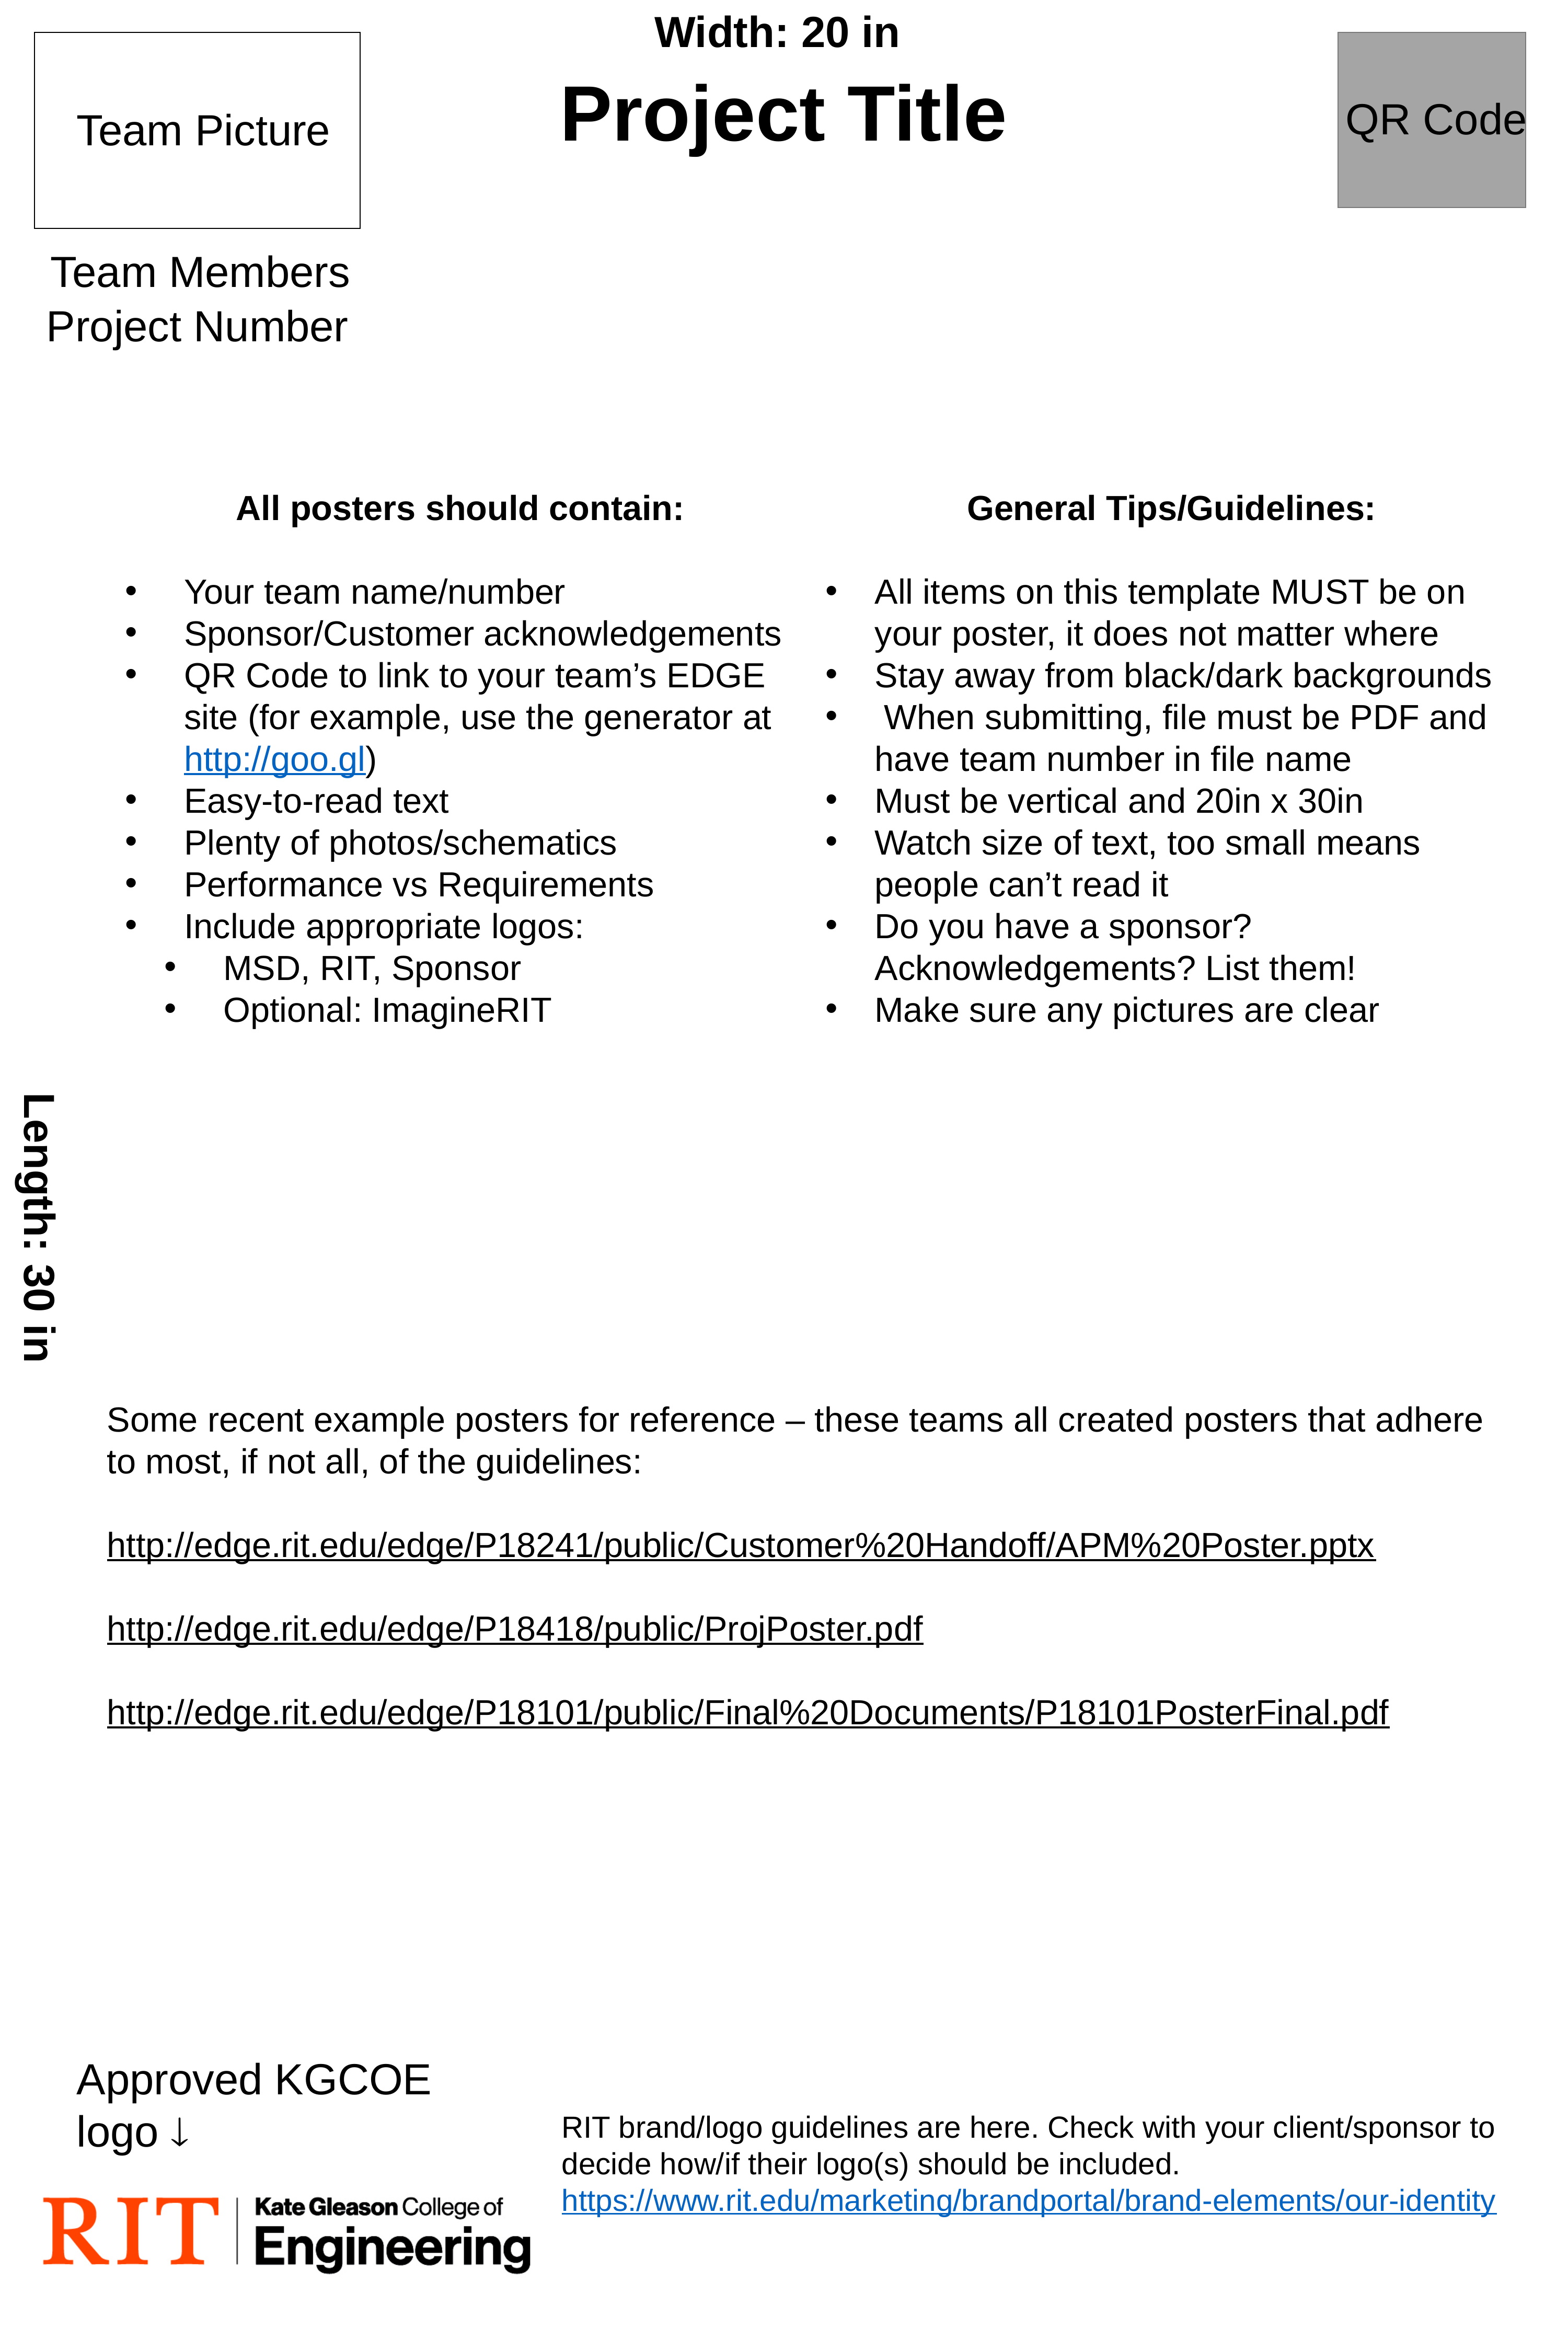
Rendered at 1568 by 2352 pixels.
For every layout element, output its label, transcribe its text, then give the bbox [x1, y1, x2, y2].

text_box Width: 20 in [647, 0, 921, 60]
text_box Team Picture [68, 98, 355, 158]
text_box Approved KGCOE logo  [68, 2047, 468, 2160]
text_box Some recent example posters for reference – these teams all created posters that adhere to most, if not all, of the guidelines: http://edge.rit.edu/edge/P18241/public/Customer%20Handoff/APM%20Poster.pptx http://edge.rit.edu/edge/P18418/public/ProjPoster.pdf http://edge.rit.edu/edge/P18101/public/Final%20Documents/P18101PosterFinal.pdf [99, 1393, 1508, 1735]
text_box Length: 30 in [11, 1085, 72, 1393]
text_box All posters should contain: Your team name/number Sponsor/Customer acknowledgements QR Code to link to your team’s EDGE site (for example, use the generator at http://goo.gl) Easy-to-read text Plenty of photos/schematics Performance vs Requirements Include appropriate logos: MSD, RIT, Sponsor Optional: ImagineRIT [118, 481, 804, 1033]
text_box Project Number [27, 294, 368, 354]
text_box RIT brand/logo guidelines are here. Check with your client/sponsor to decide how/if their logo(s) should be included. https://www.rit.edu/marketing/brandportal/brand-elements/our-identity [554, 2103, 1526, 2221]
text_box [34, 32, 361, 229]
text_box General Tips/Guidelines: All items on this template MUST be on your poster, it does not matter where Stay away from black/dark backgrounds When submitting, file must be PDF and have team number in file name Must be vertical and 20in x 30in Watch size of text, too small means people can’t read it Do you have a sponsor? Acknowledgements? List them! Make sure any pictures are clear [817, 481, 1526, 1033]
title Project Title [118, 13, 1450, 162]
text_box QR Code [1338, 87, 1539, 147]
text_box [1338, 32, 1526, 208]
text_box Team Members [43, 239, 381, 300]
picture [34, 2182, 544, 2281]
